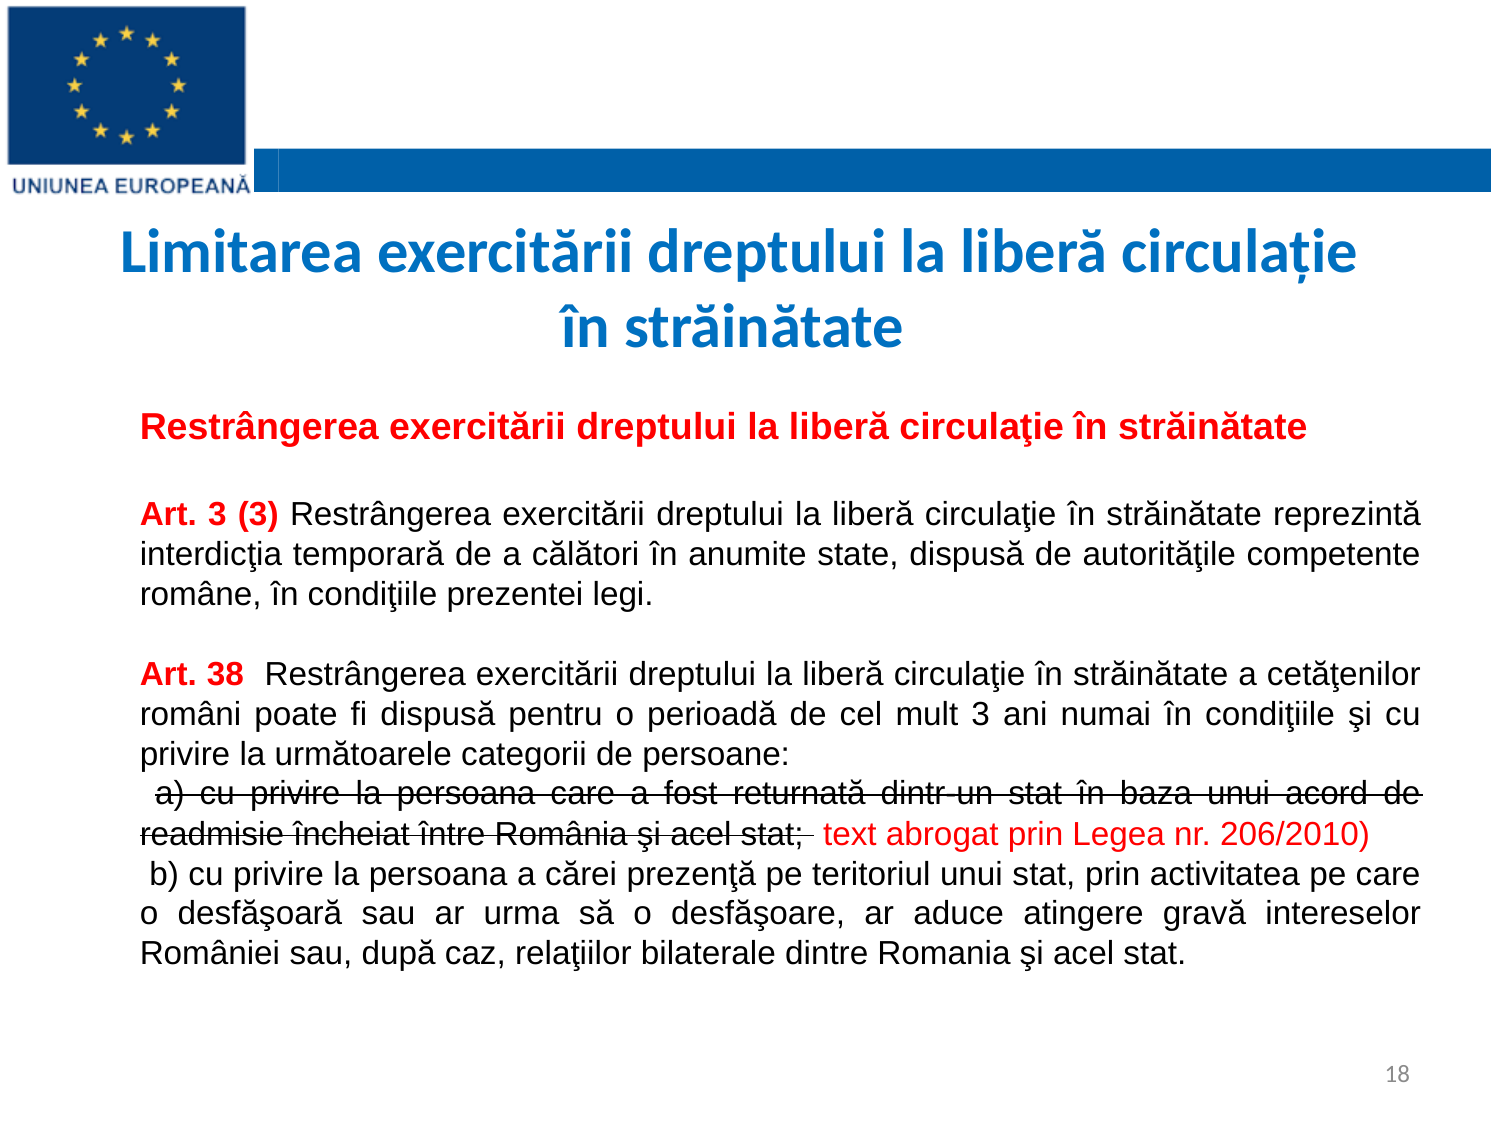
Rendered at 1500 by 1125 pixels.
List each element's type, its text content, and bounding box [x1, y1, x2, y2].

picture [0, 5, 254, 201]
text_box Limitarea exercitării dreptului la liberă circulaţie în străinătate [72, 237, 1423, 338]
slide_number 18 [1074, 1059, 1425, 1103]
text_box Restrângerea exercitării dreptului la liberă circulaţie în străinătate Art. 3 (3) Restrângerea exercitării dreptului la liberă circulaţie în străinătate reprezintă interdicţia temporară de a călători în anumite state, dispusă de autorităţile competente române, în condiţiile prezentei legi. Art. 38 Restrângerea exercitării dreptului la liberă circulaţie în străinătate a cetăţenilor români poate fi dispusă pentru o perioadă de cel mult 3 ani numai în condiţiile şi cu privire la următoarele categorii de persoane: a) cu privire la persoana care a fost returnată dintr-un stat în baza unui acord de readmisie încheiat între România şi acel stat; text abrogat prin Legea nr. 206/2010) b) cu privire la persoana a cărei prezenţă pe teritoriul unui stat, prin activitatea pe care o desfăşoară sau ar urma să o desfăşoare, ar aduce atingere gravă intereselor României sau, după caz, relaţiilor bilaterale dintre Romania şi acel stat. [125, 349, 1438, 1059]
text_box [257, 148, 1492, 193]
